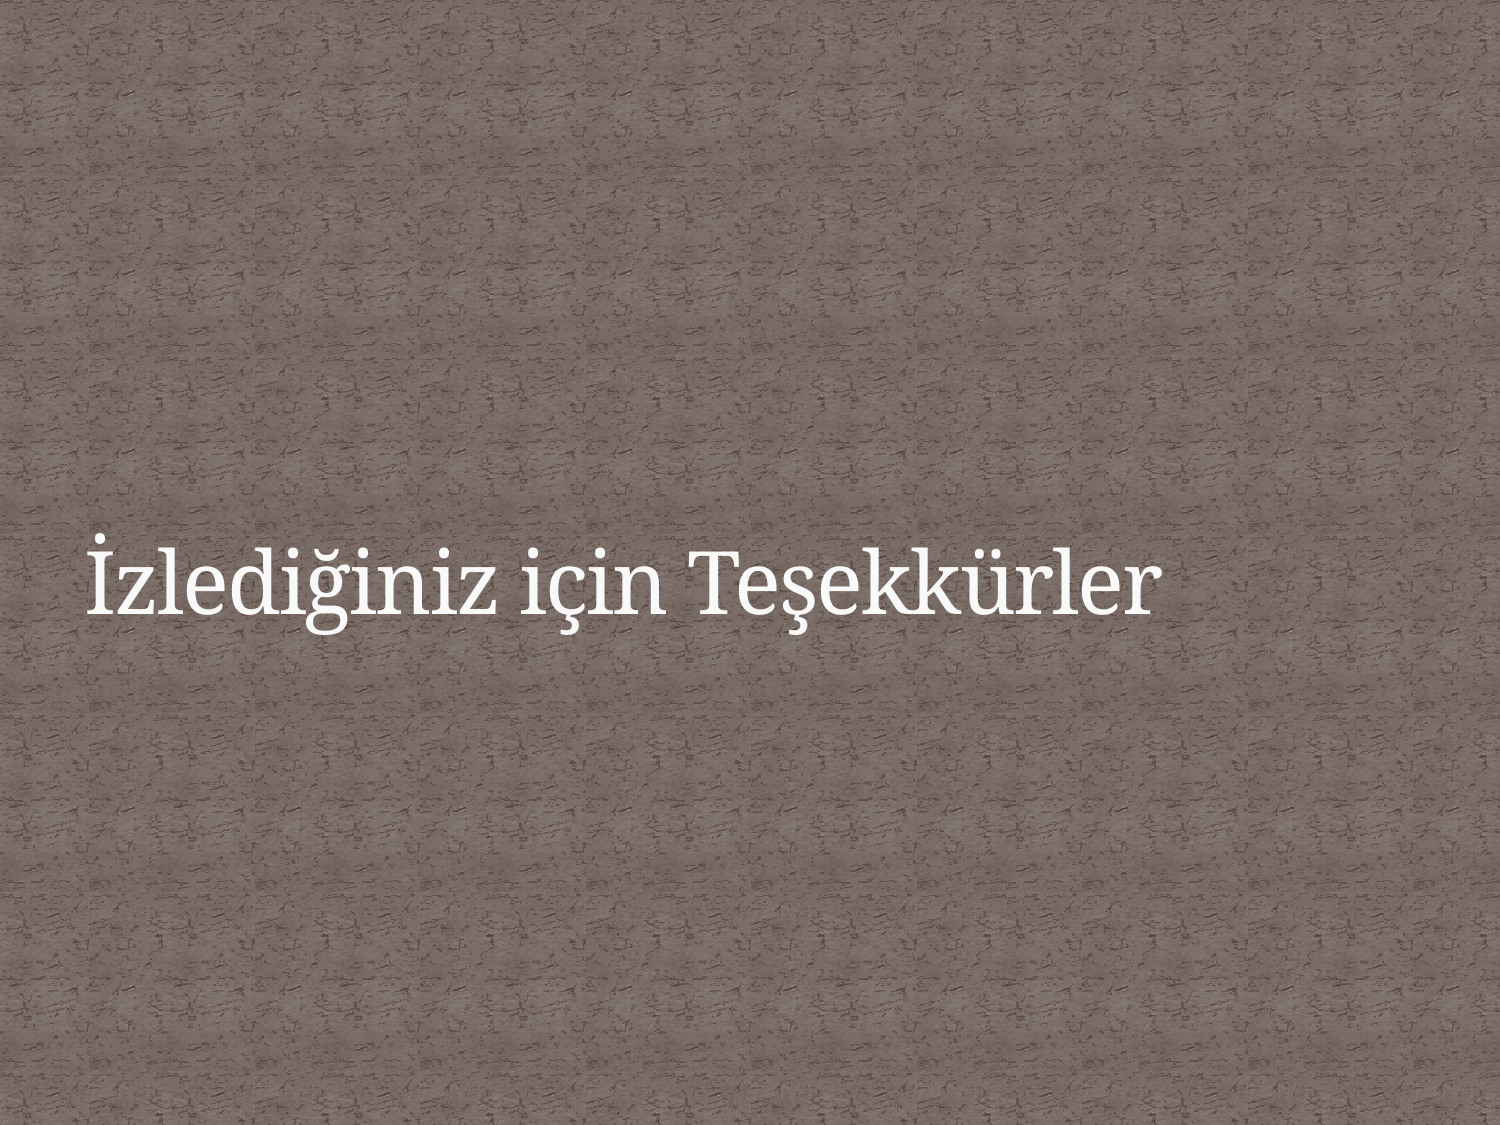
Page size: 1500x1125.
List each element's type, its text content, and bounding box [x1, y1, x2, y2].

title İzlediğiniz için Teşekkürler [70, 410, 1421, 640]
